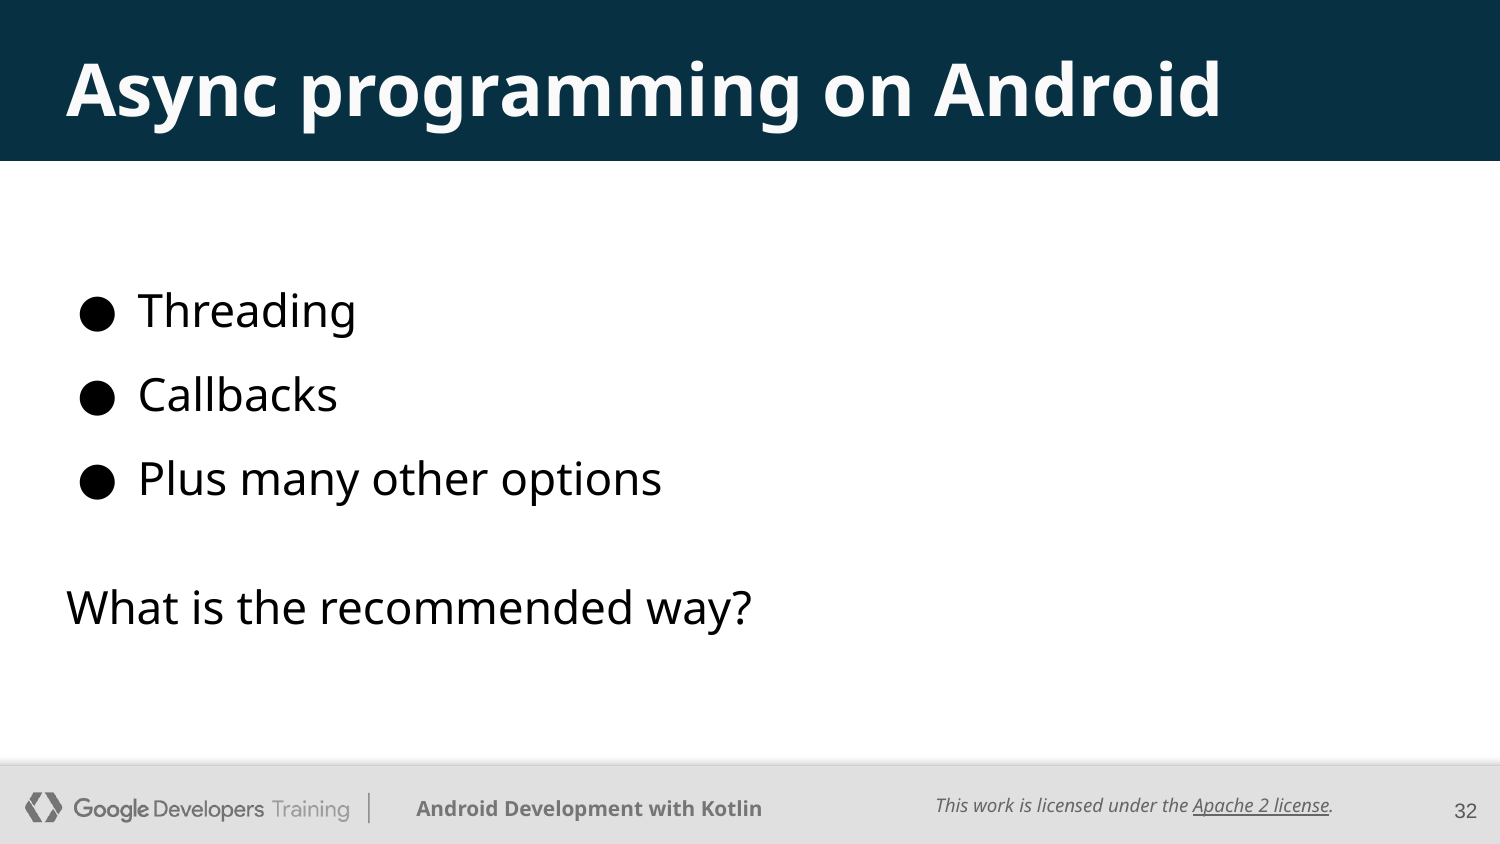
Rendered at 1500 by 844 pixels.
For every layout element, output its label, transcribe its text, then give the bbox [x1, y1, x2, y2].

list What is the recommended way? [51, 555, 1449, 709]
title Async programming on Android [51, 28, 1480, 122]
picture [0, 161, 1500, 844]
list Threading Callbacks Plus many other options [47, 258, 1446, 539]
slide_number ‹#› [1402, 777, 1493, 842]
